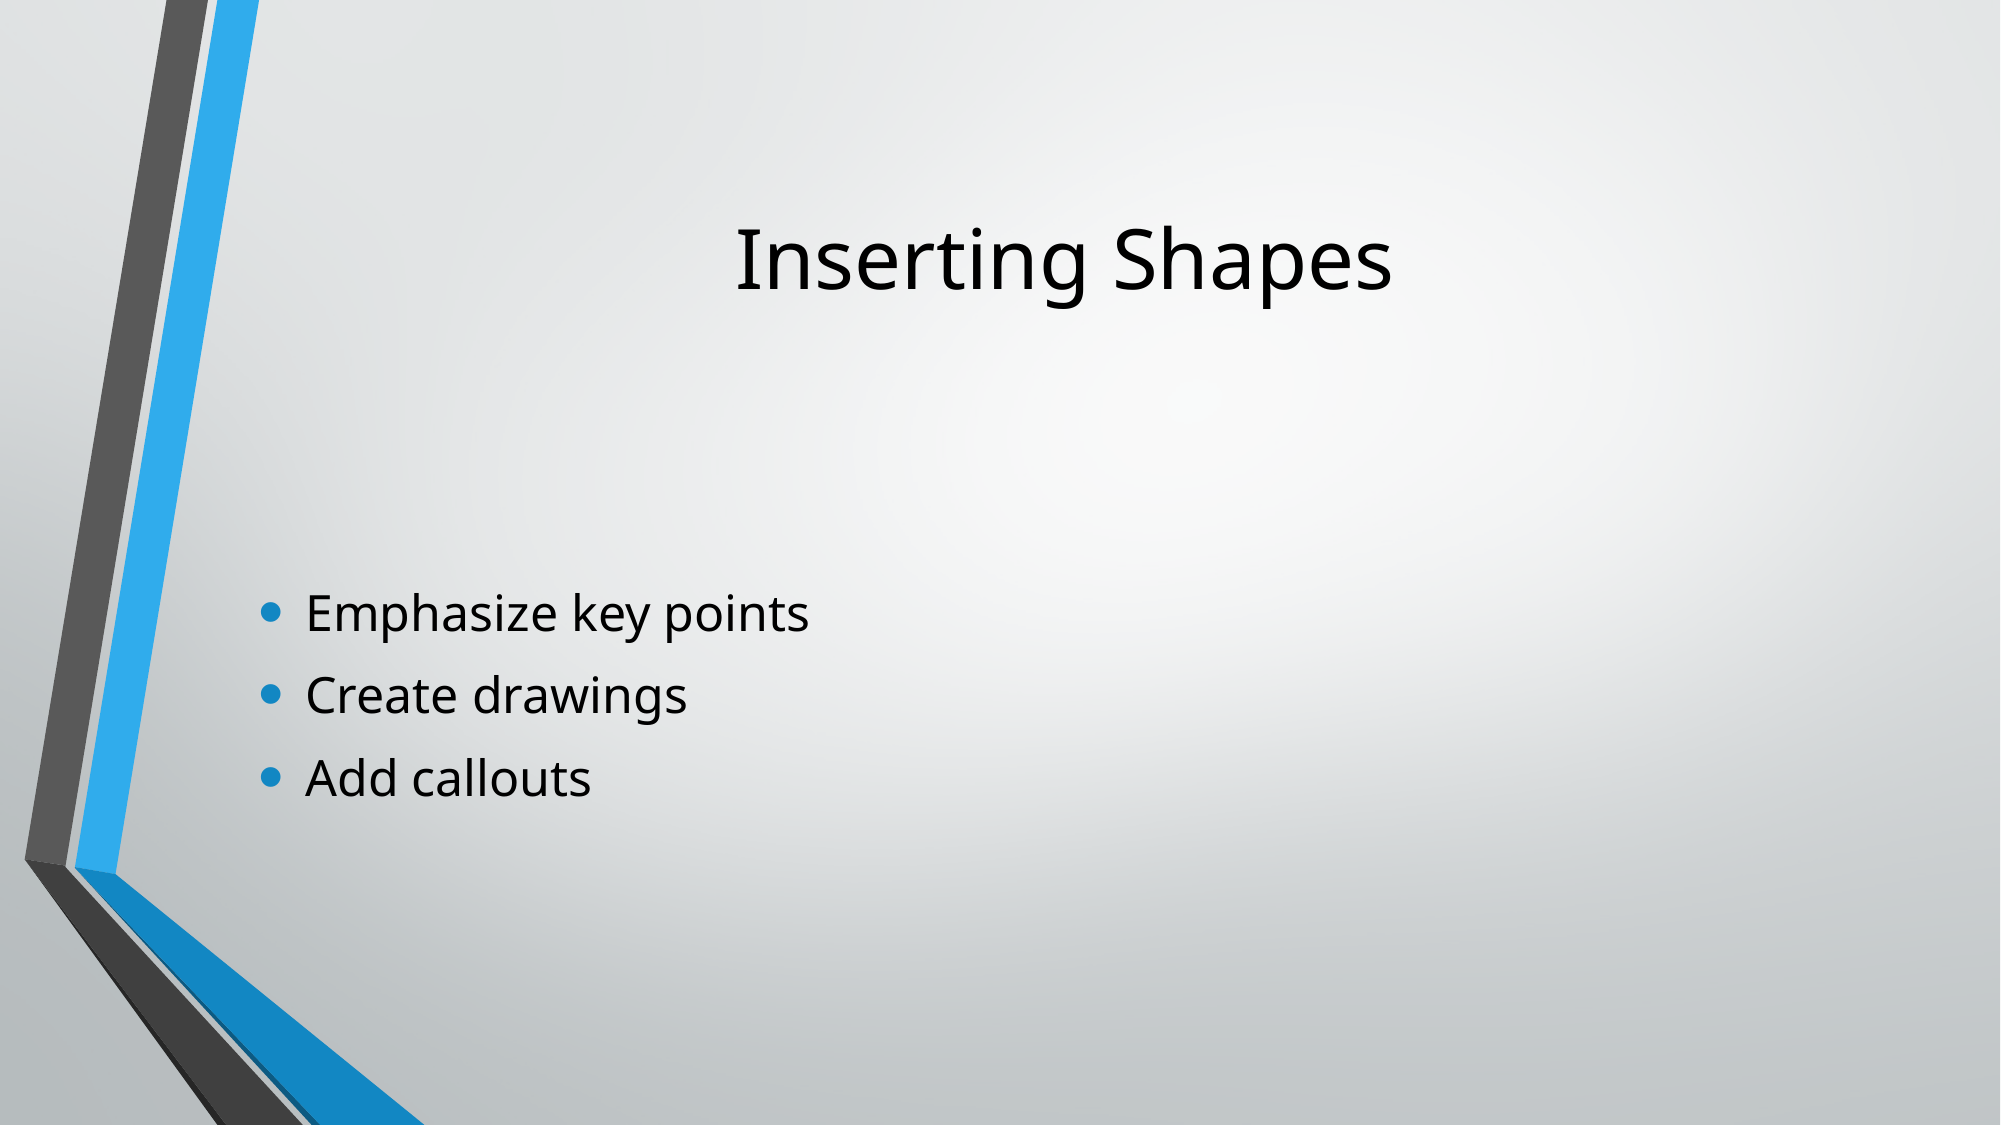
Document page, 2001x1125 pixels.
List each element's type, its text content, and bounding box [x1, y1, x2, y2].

title Inserting Shapes [243, 112, 1887, 400]
list Emphasize key points Create drawings Add callouts [243, 437, 1887, 950]
